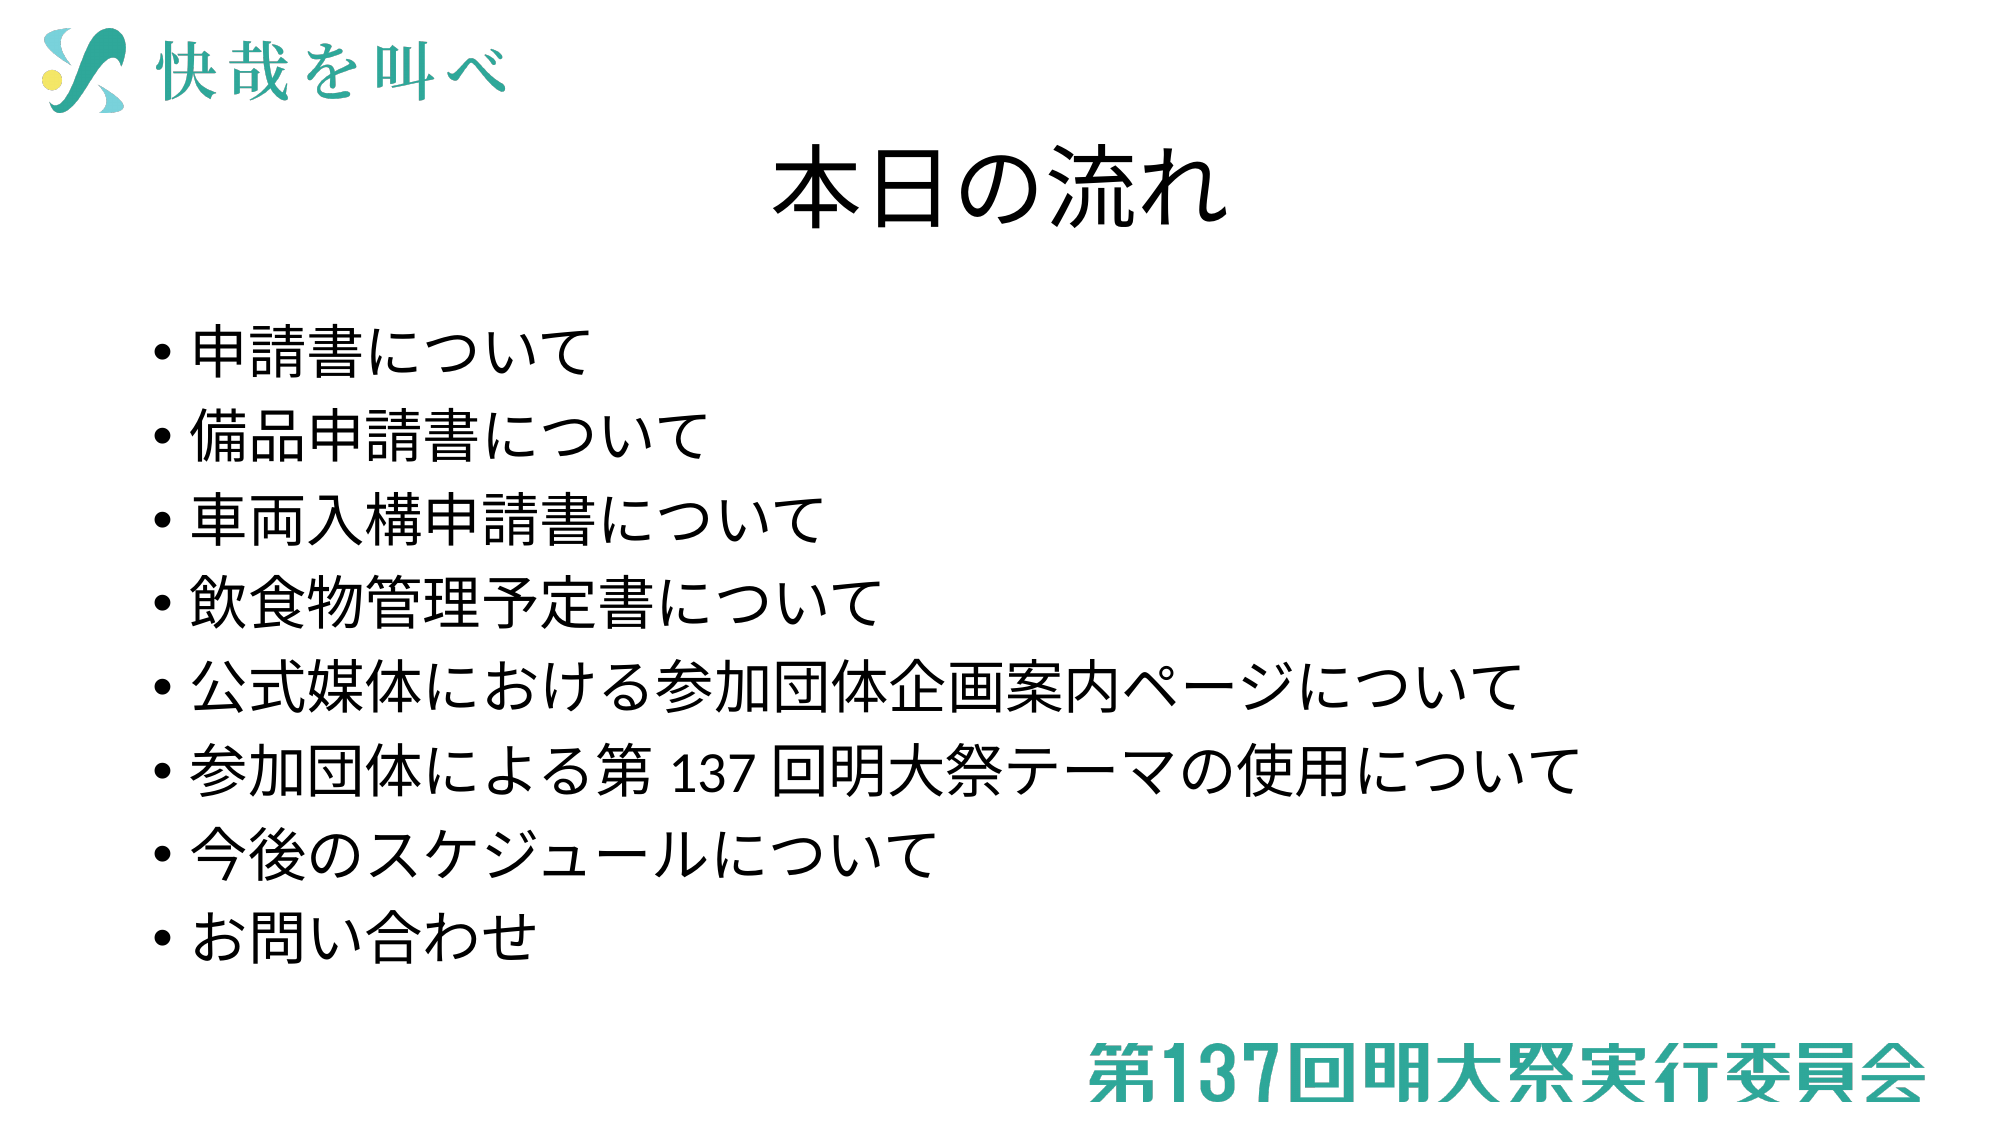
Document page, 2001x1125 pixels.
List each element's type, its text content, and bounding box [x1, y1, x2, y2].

list 申請書について 備品申請書について 車両入構申請書について 飲食物管理予定書について 公式媒体における参加団体企画案内ページについて 参加団体による第137回明大祭テーマの使用について 今後のスケジュールについて お問い合わせ [137, 316, 1863, 1014]
picture [41, 28, 506, 113]
title 本日の流れ [137, 82, 1863, 301]
picture [1088, 1043, 1926, 1102]
